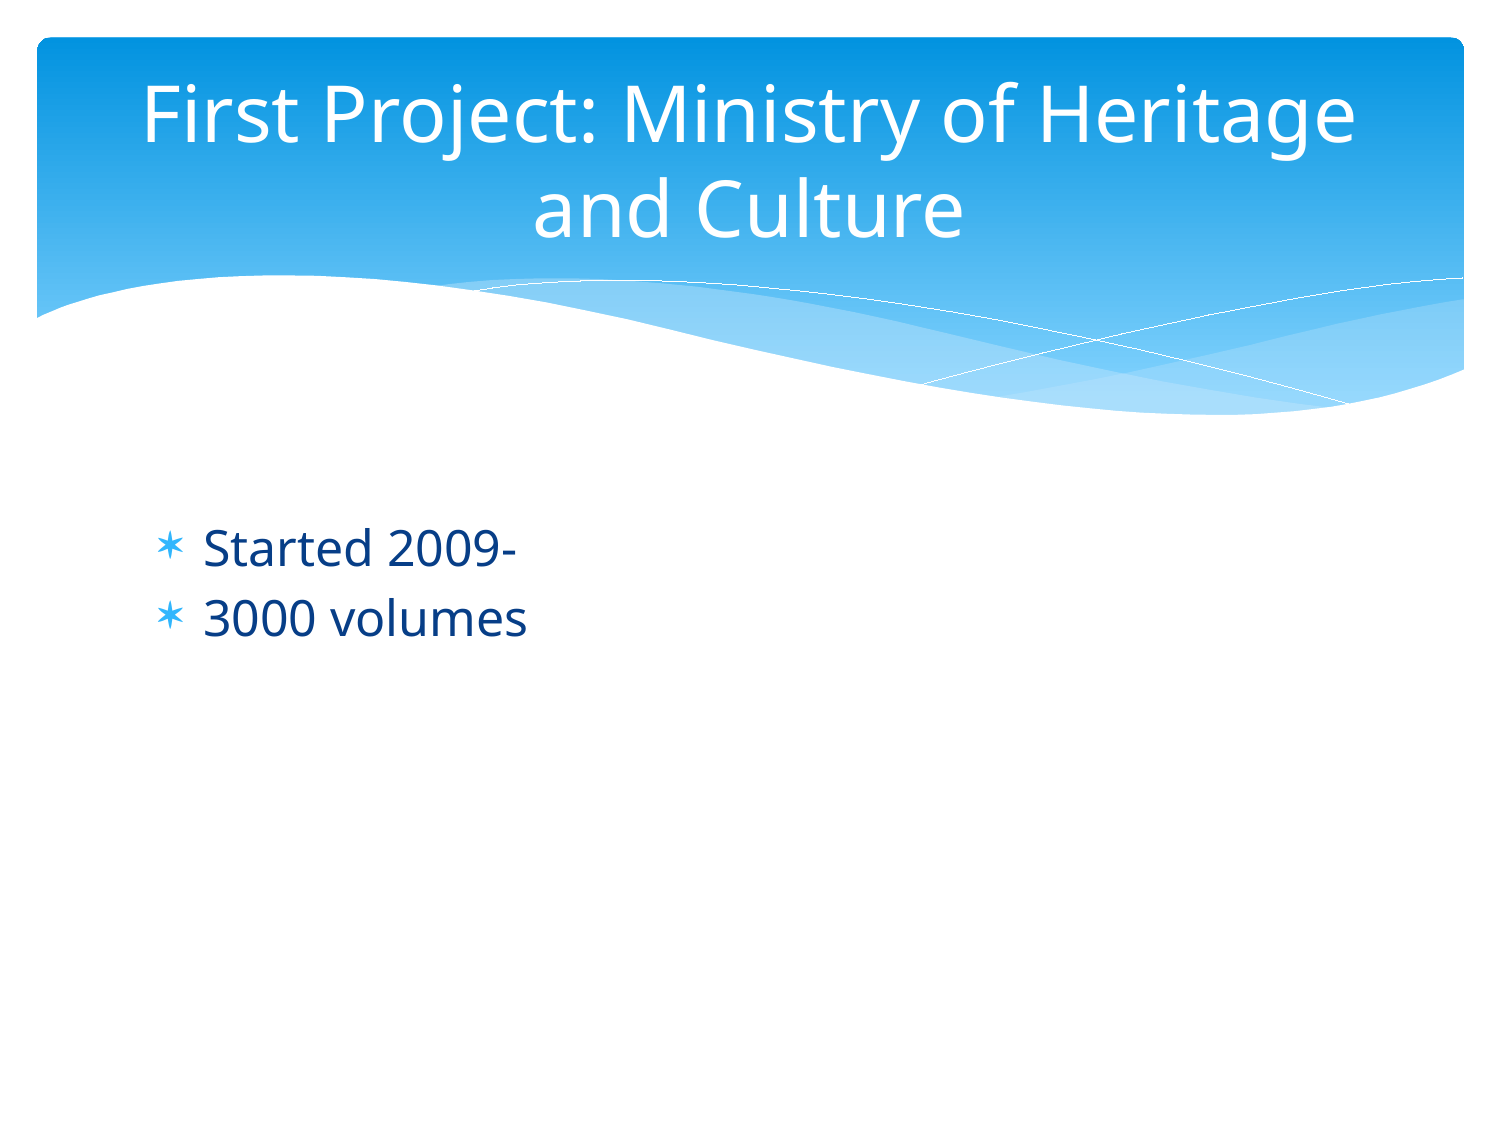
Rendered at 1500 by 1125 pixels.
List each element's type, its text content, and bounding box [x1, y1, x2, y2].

title First Project: Ministry of Heritage and Culture [75, 55, 1425, 261]
list Started 2009- 3000 volumes [143, 438, 1359, 1005]
